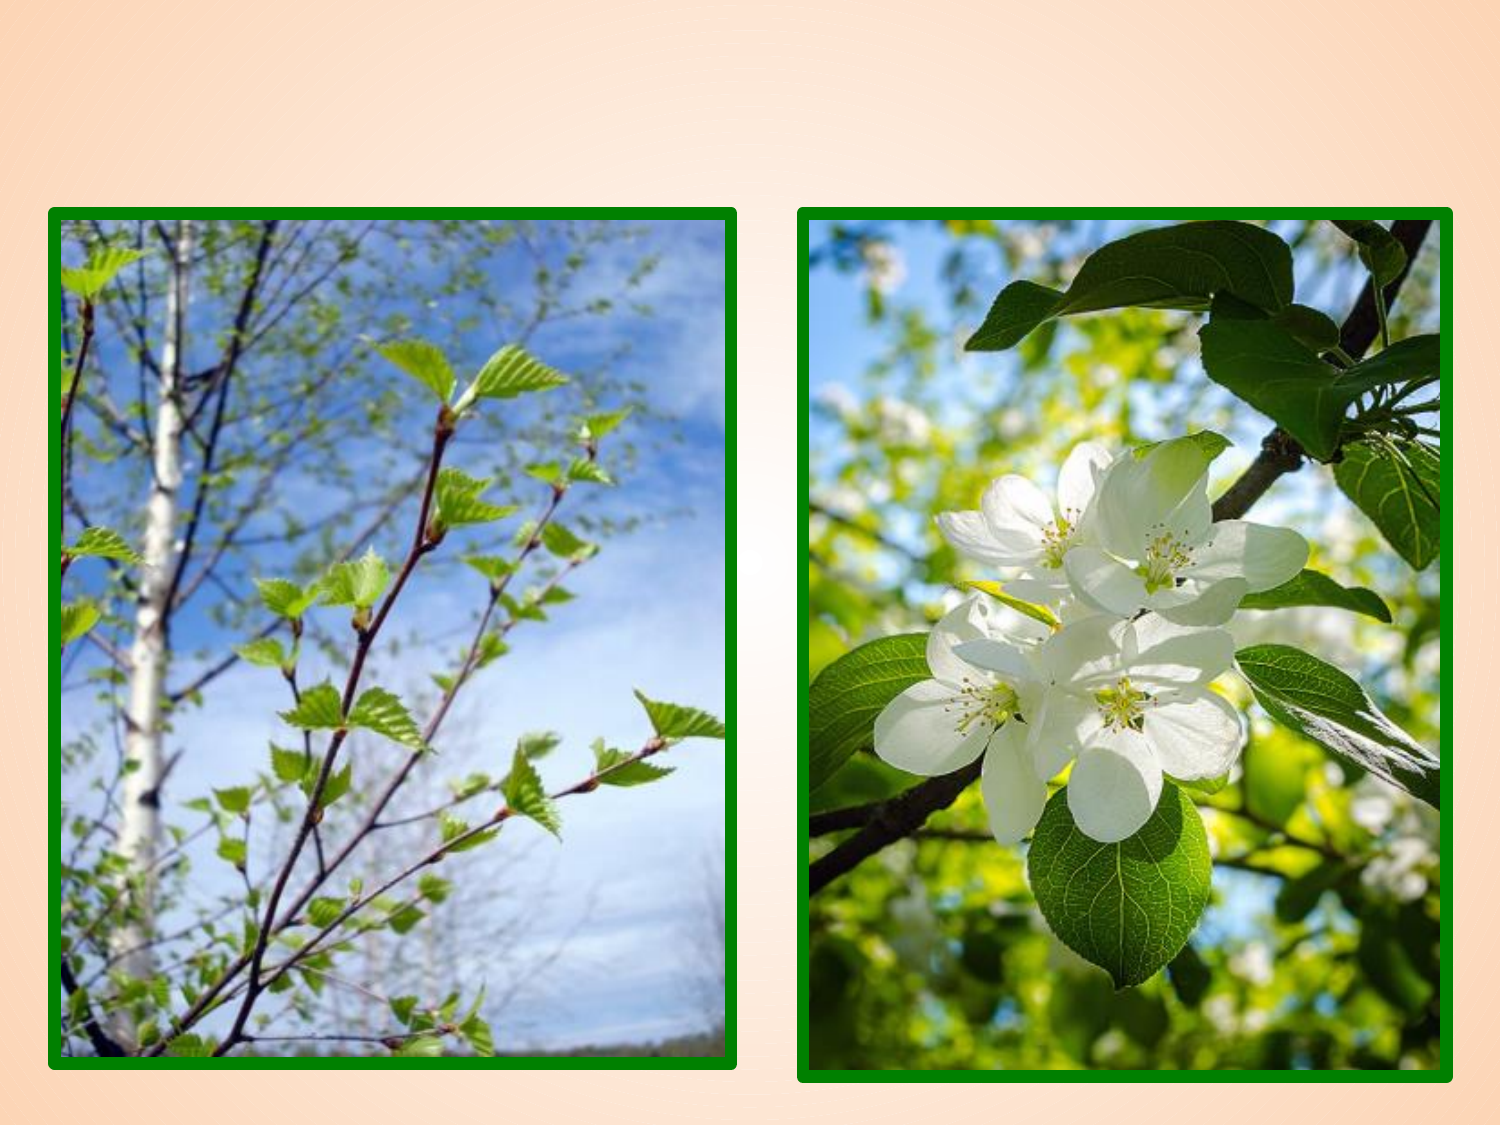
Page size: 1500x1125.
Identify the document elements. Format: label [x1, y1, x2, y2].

picture [60, 219, 726, 1058]
picture [808, 219, 1441, 1071]
